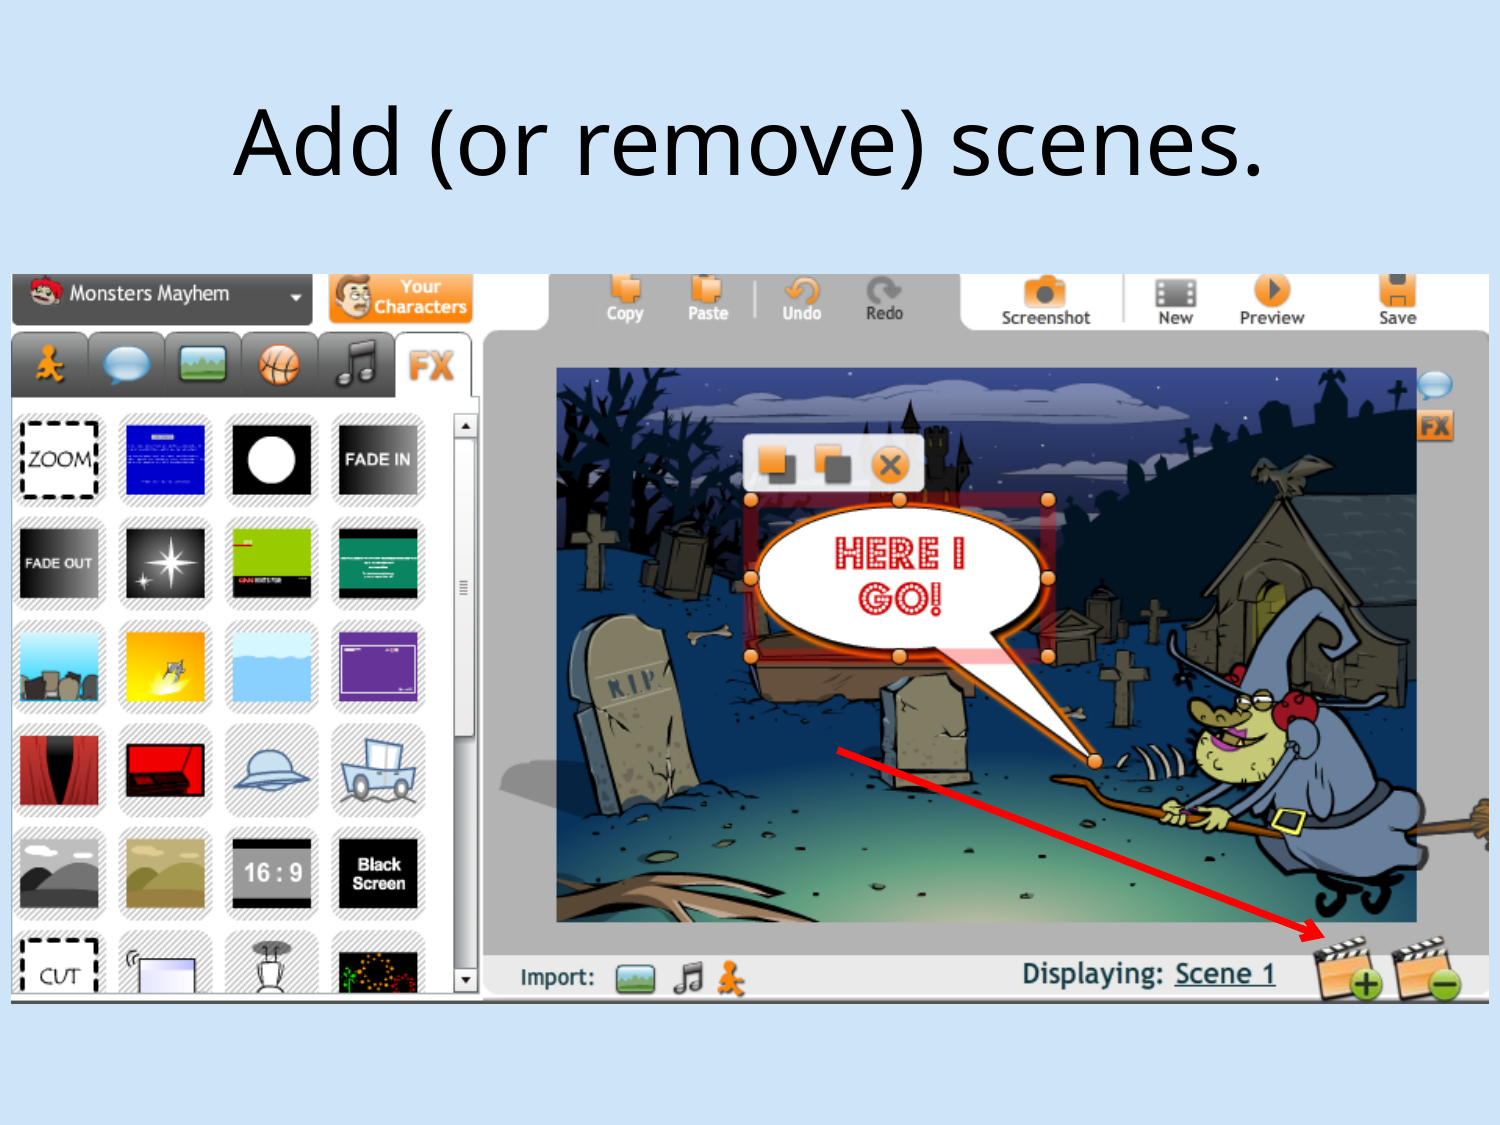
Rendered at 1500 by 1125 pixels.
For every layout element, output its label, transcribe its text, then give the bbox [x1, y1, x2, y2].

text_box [837, 749, 1326, 938]
picture [11, 274, 1489, 1004]
title Add (or remove) scenes. [75, 45, 1425, 233]
